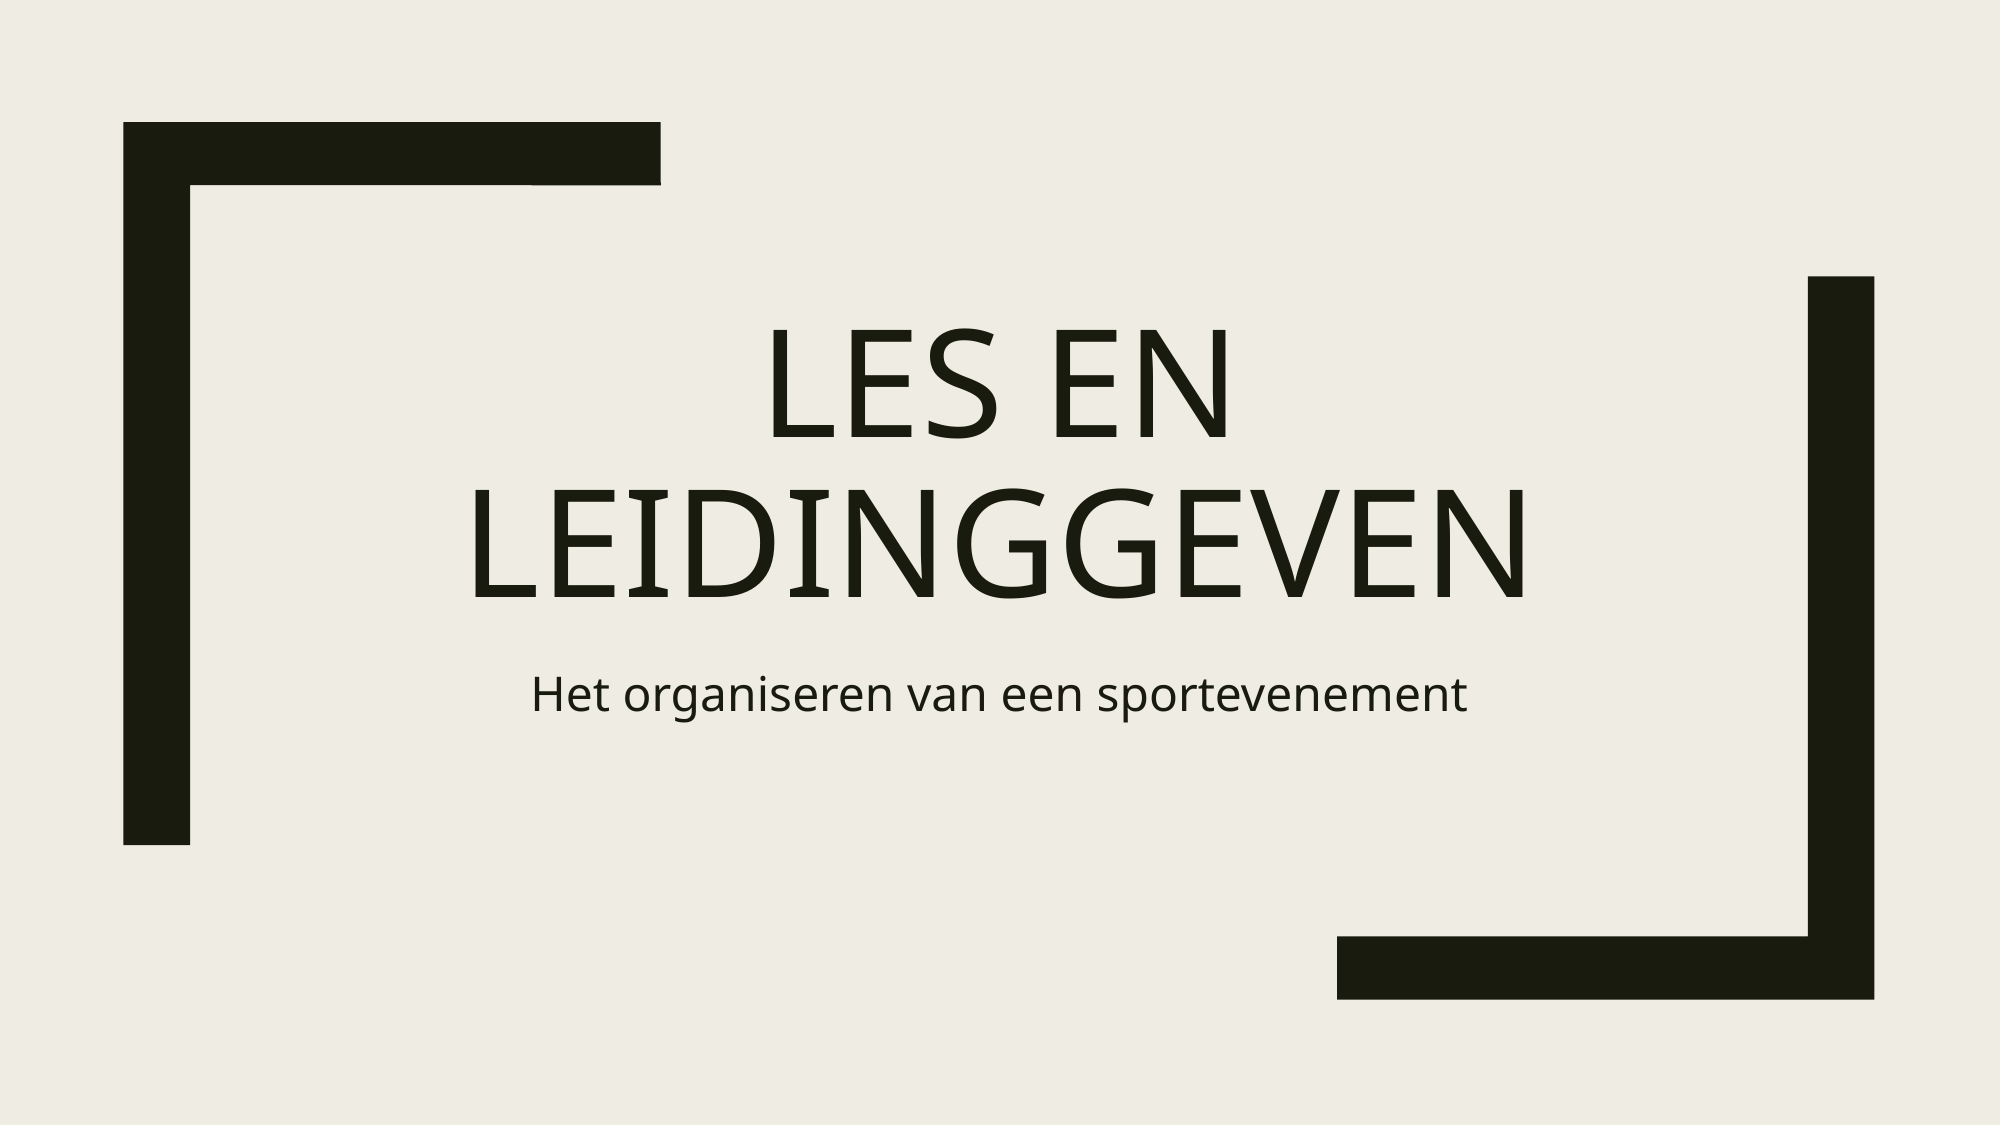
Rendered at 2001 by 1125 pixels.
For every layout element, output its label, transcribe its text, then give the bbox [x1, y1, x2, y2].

title Les en leidinggeven [314, 293, 1686, 638]
subtitle Het organiseren van een sportevenement [439, 649, 1561, 828]
